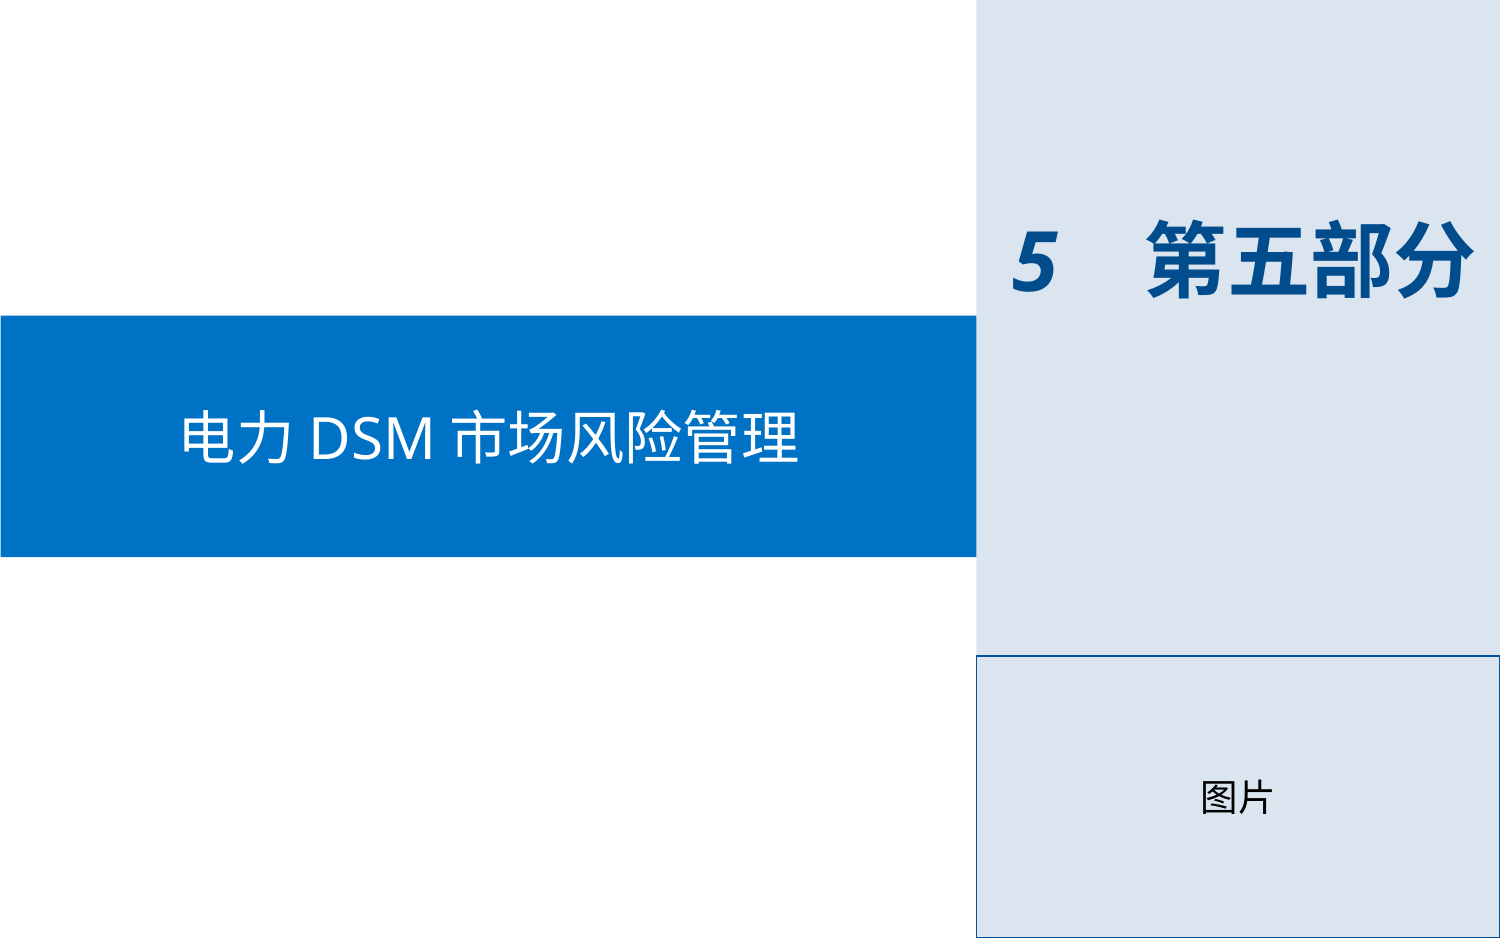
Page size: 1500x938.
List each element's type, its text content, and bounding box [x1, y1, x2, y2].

text_box 电力DSM市场风险管理 [0, 315, 977, 558]
text_box 图片 [974, 654, 1500, 938]
text_box [976, 0, 1500, 654]
text_box 5 第五部分 [998, 200, 1500, 316]
